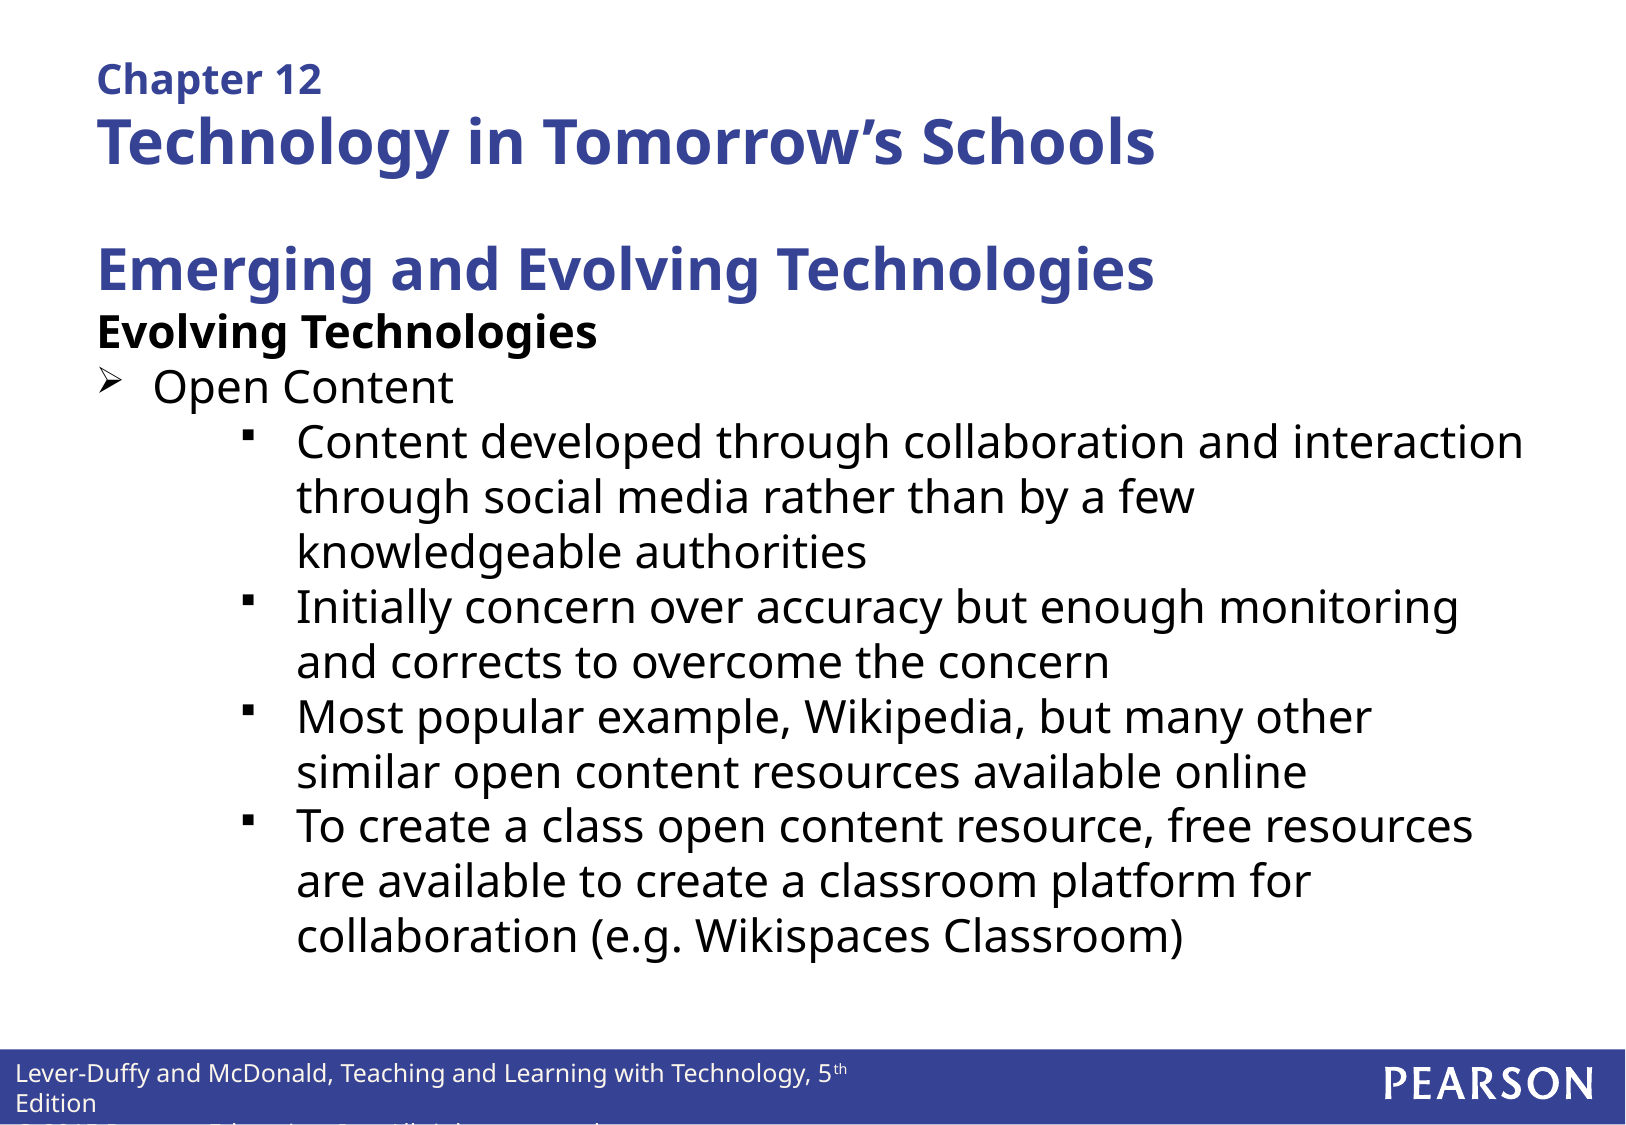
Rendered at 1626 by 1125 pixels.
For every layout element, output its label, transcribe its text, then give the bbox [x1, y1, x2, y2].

list Emerging and Evolving Technologies Evolving Technologies Open Content Content developed through collaboration and interaction through social media rather than by a few knowledgeable authorities Initially concern over accuracy but enough monitoring and corrects to overcome the concern Most popular example, Wikipedia, but many other similar open content resources available online To create a class open content resource, free resources are available to create a classroom platform for collaboration (e.g. Wikispaces Classroom) [81, 224, 1544, 1005]
title Chapter 12 Technology in Tomorrow’s Schools [81, 45, 1544, 224]
